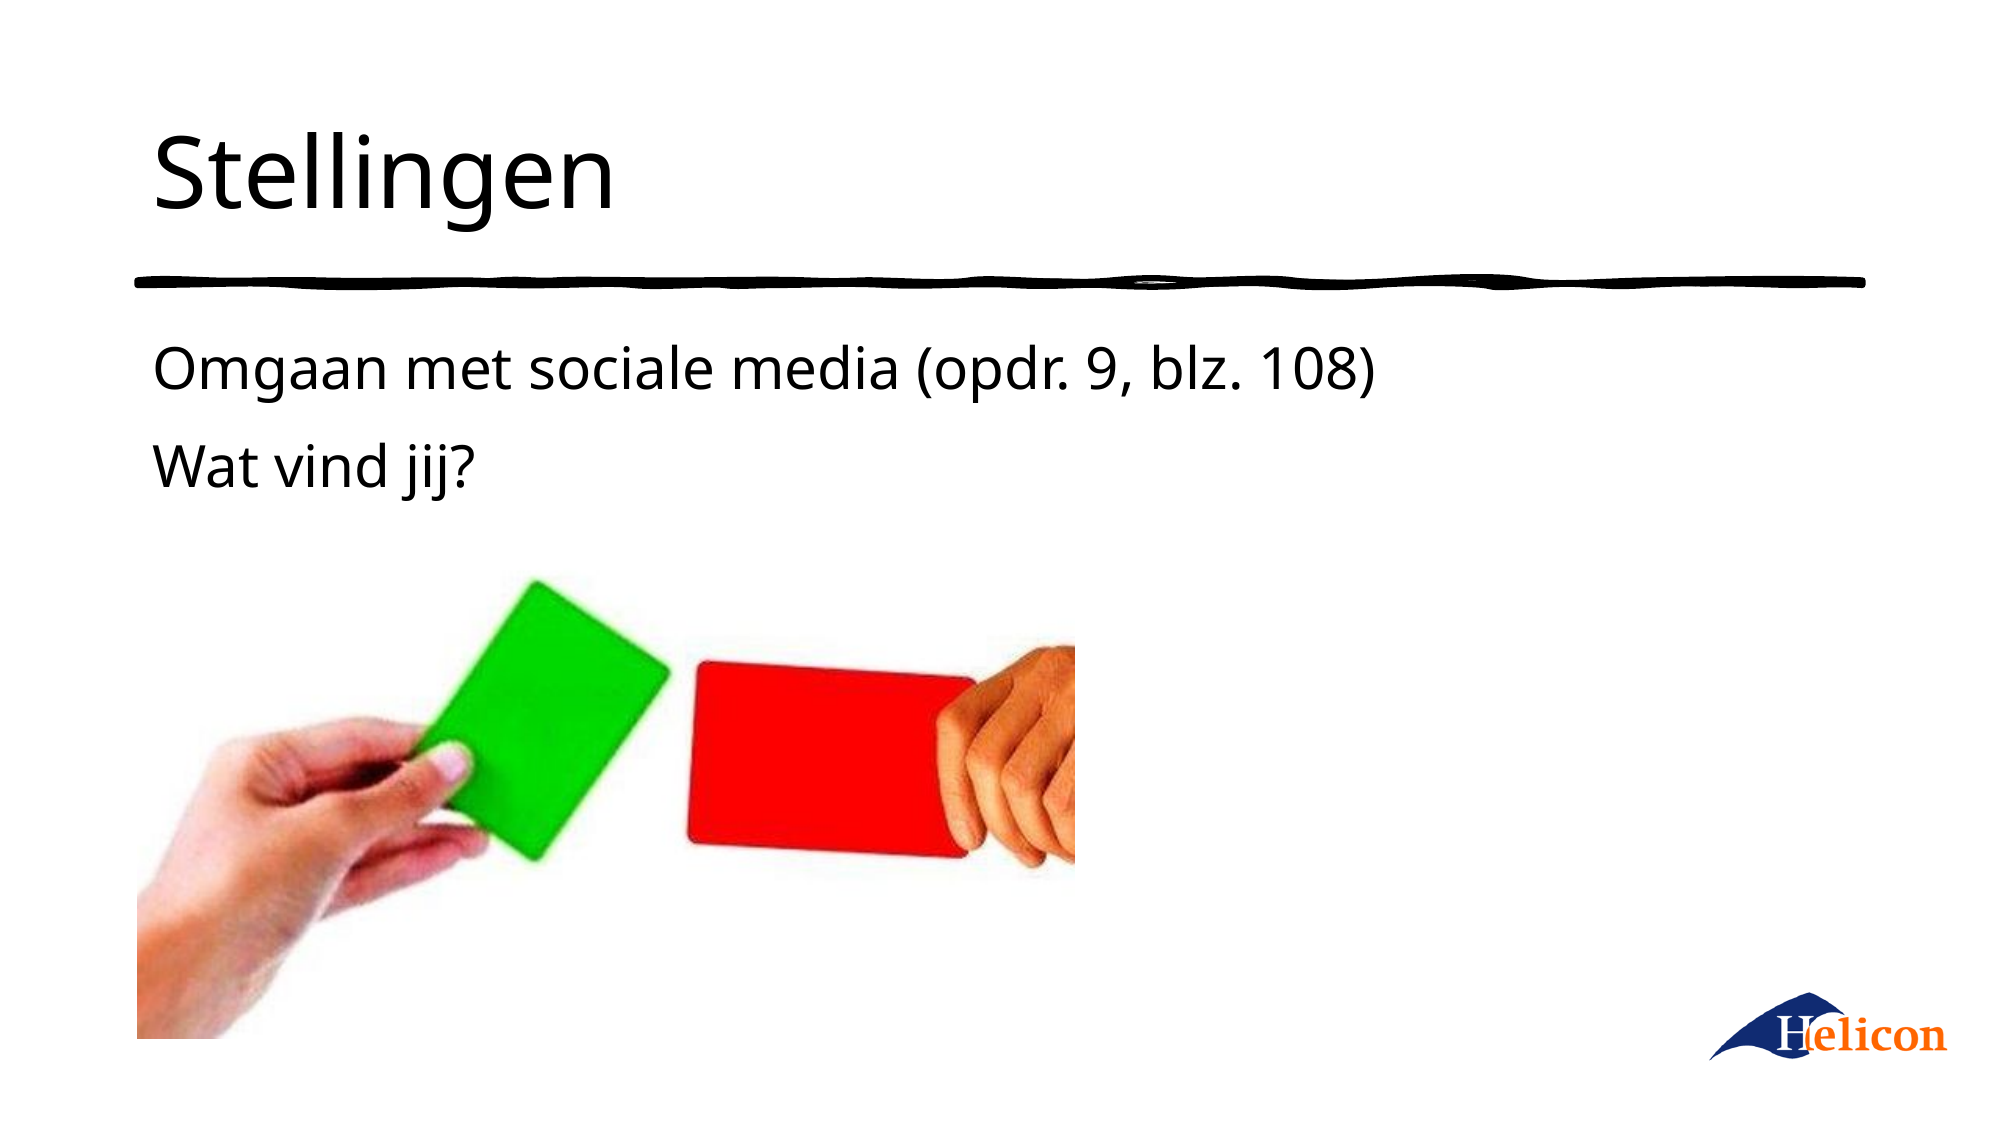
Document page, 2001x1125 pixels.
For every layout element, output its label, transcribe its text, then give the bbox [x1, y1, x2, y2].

picture [137, 546, 1075, 1039]
picture [1671, 952, 2000, 1125]
title Stellingen [137, 59, 1863, 278]
list Omgaan met sociale media (opdr. 9, blz. 108) Wat vind jij? [137, 316, 1863, 1014]
